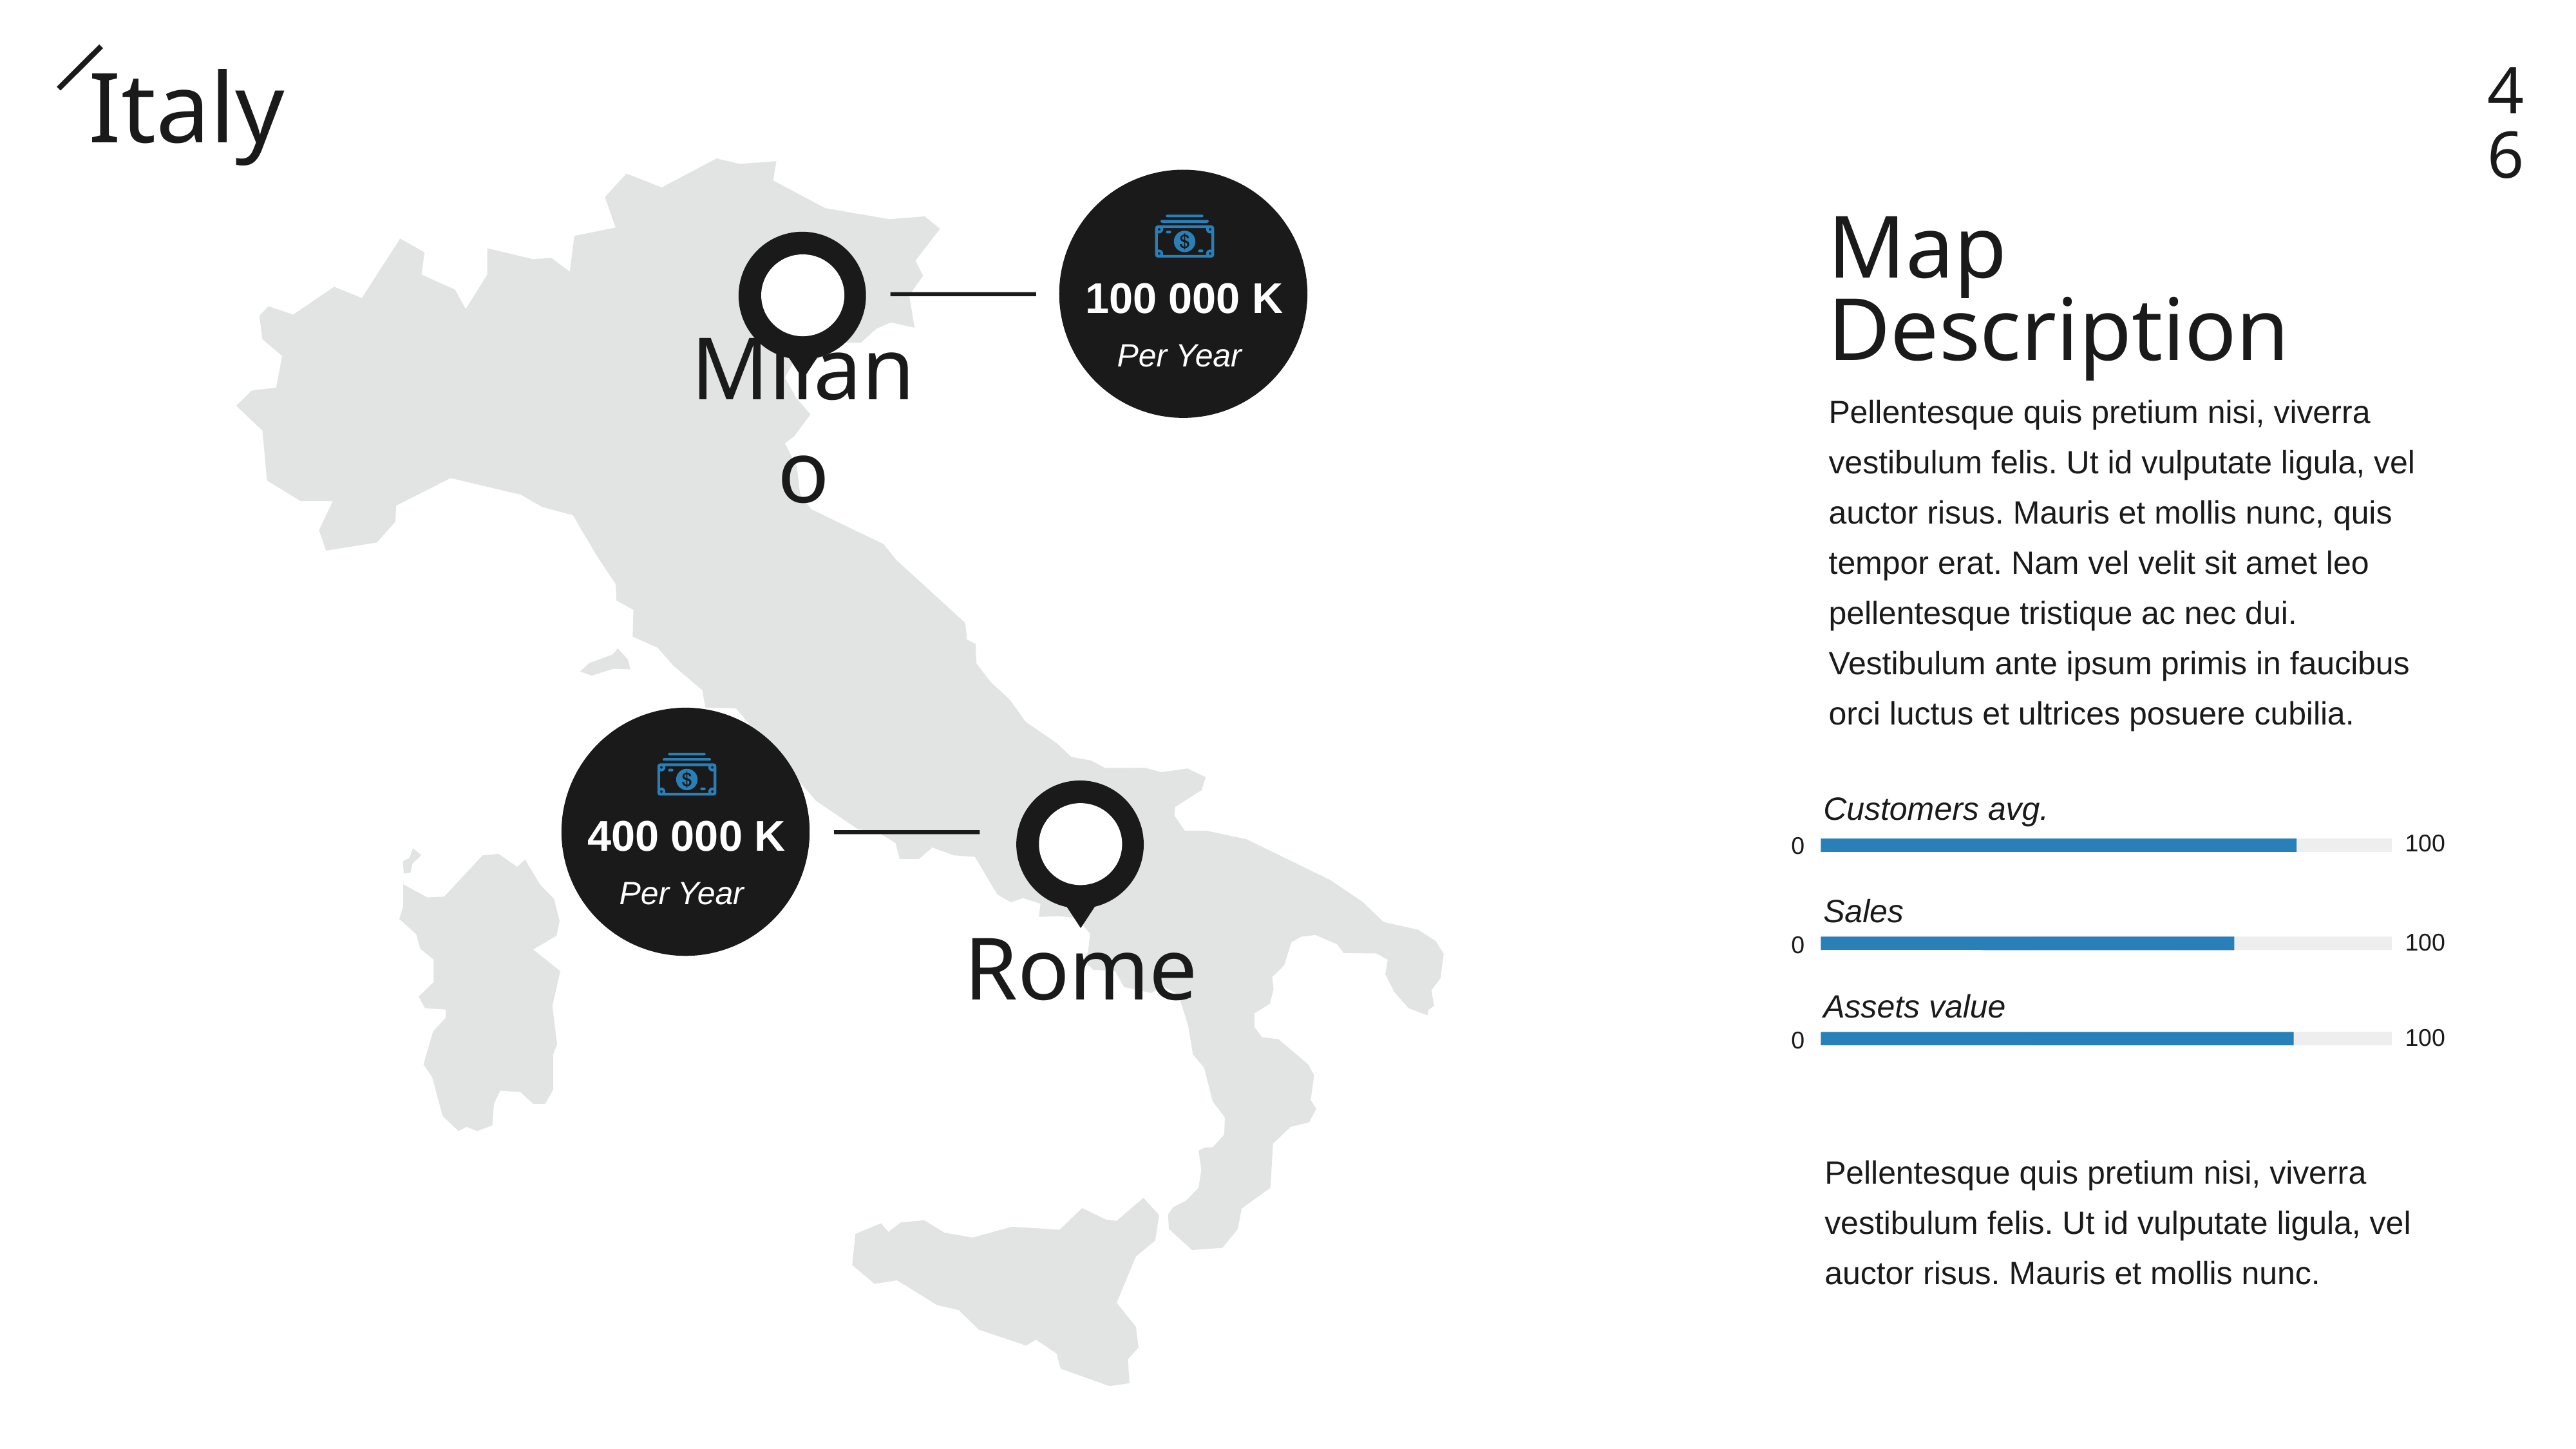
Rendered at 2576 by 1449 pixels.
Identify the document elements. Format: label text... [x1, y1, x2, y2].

text_box [852, 1197, 1159, 1387]
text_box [1059, 169, 1309, 419]
text_box Rome [959, 920, 1204, 1010]
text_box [1786, 780, 2468, 1054]
text_box Map Description [1828, 251, 2408, 337]
text_box Milano [681, 372, 925, 462]
slide_number 46 [2477, 44, 2535, 122]
text_box Italy [89, 46, 285, 162]
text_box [561, 707, 811, 956]
text_box Pellentesque quis pretium nisi, viverra vestibulum felis. Ut id vulputate ligula, vel auctor risus. Mauris et mollis nunc, quis tempor erat. Nam vel velit sit amet leo pellentesque tristique ac nec dui. Vestibulum ante ipsum primis in faucibus orci luctus et ultrices posuere cubilia. [1828, 379, 2427, 719]
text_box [738, 231, 866, 379]
text_box Pellentesque quis pretium nisi, viverra vestibulum felis. Ut id vulputate ligula, vel auctor risus. Mauris et mollis nunc. [1824, 1140, 2430, 1279]
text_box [1016, 780, 1144, 929]
text_box [236, 158, 1444, 1251]
